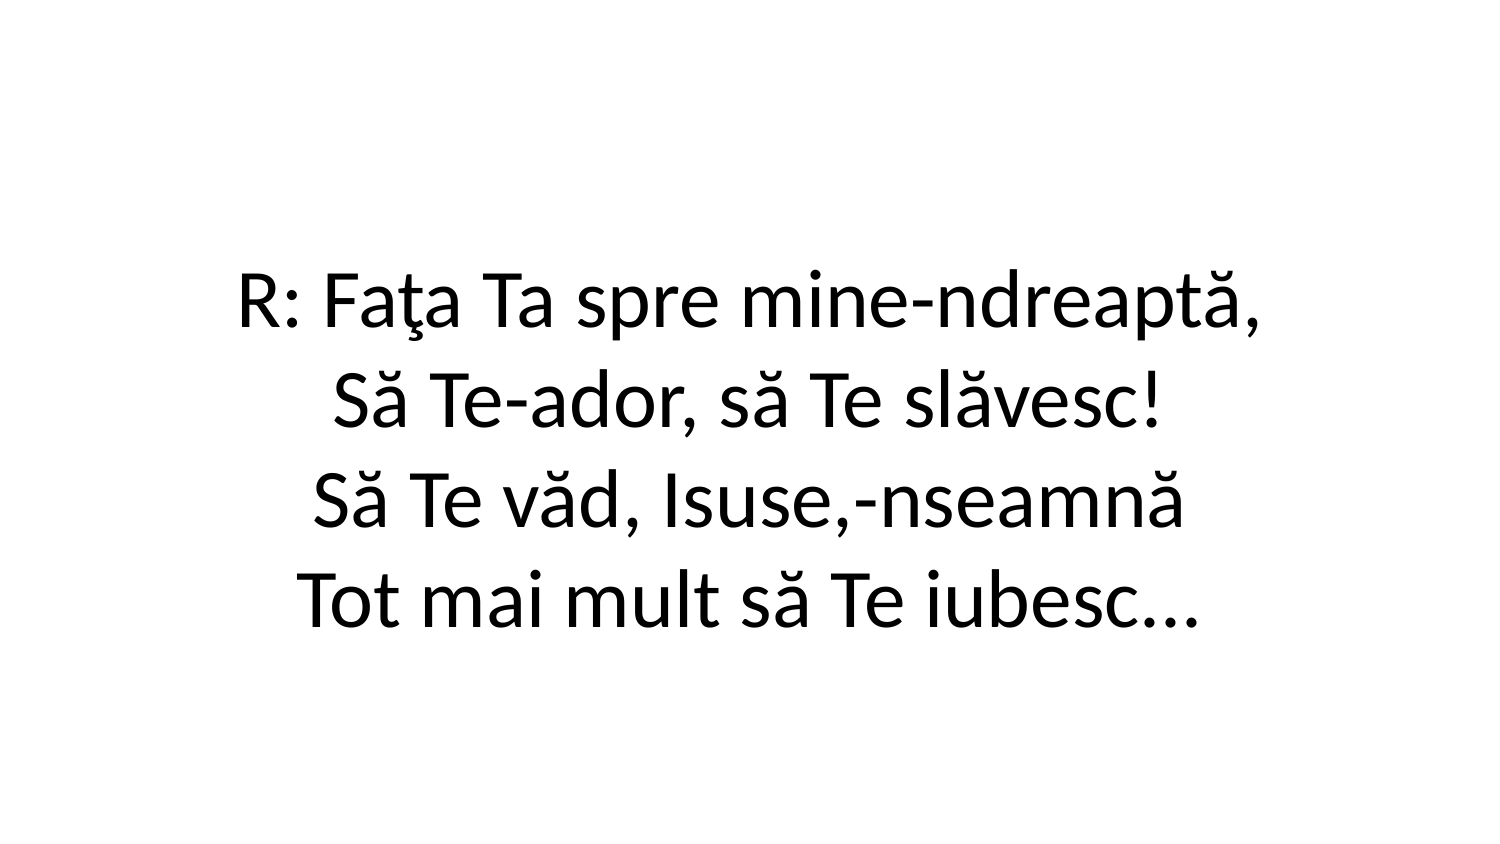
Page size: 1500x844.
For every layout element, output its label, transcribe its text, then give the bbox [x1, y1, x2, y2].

text_box R: Faţa Ta spre mine-ndreaptă, Să Te-ador, să Te slăvesc! Să Te văd, Isuse,-nseamnă Tot mai mult să Te iubesc... [221, 192, 1279, 652]
